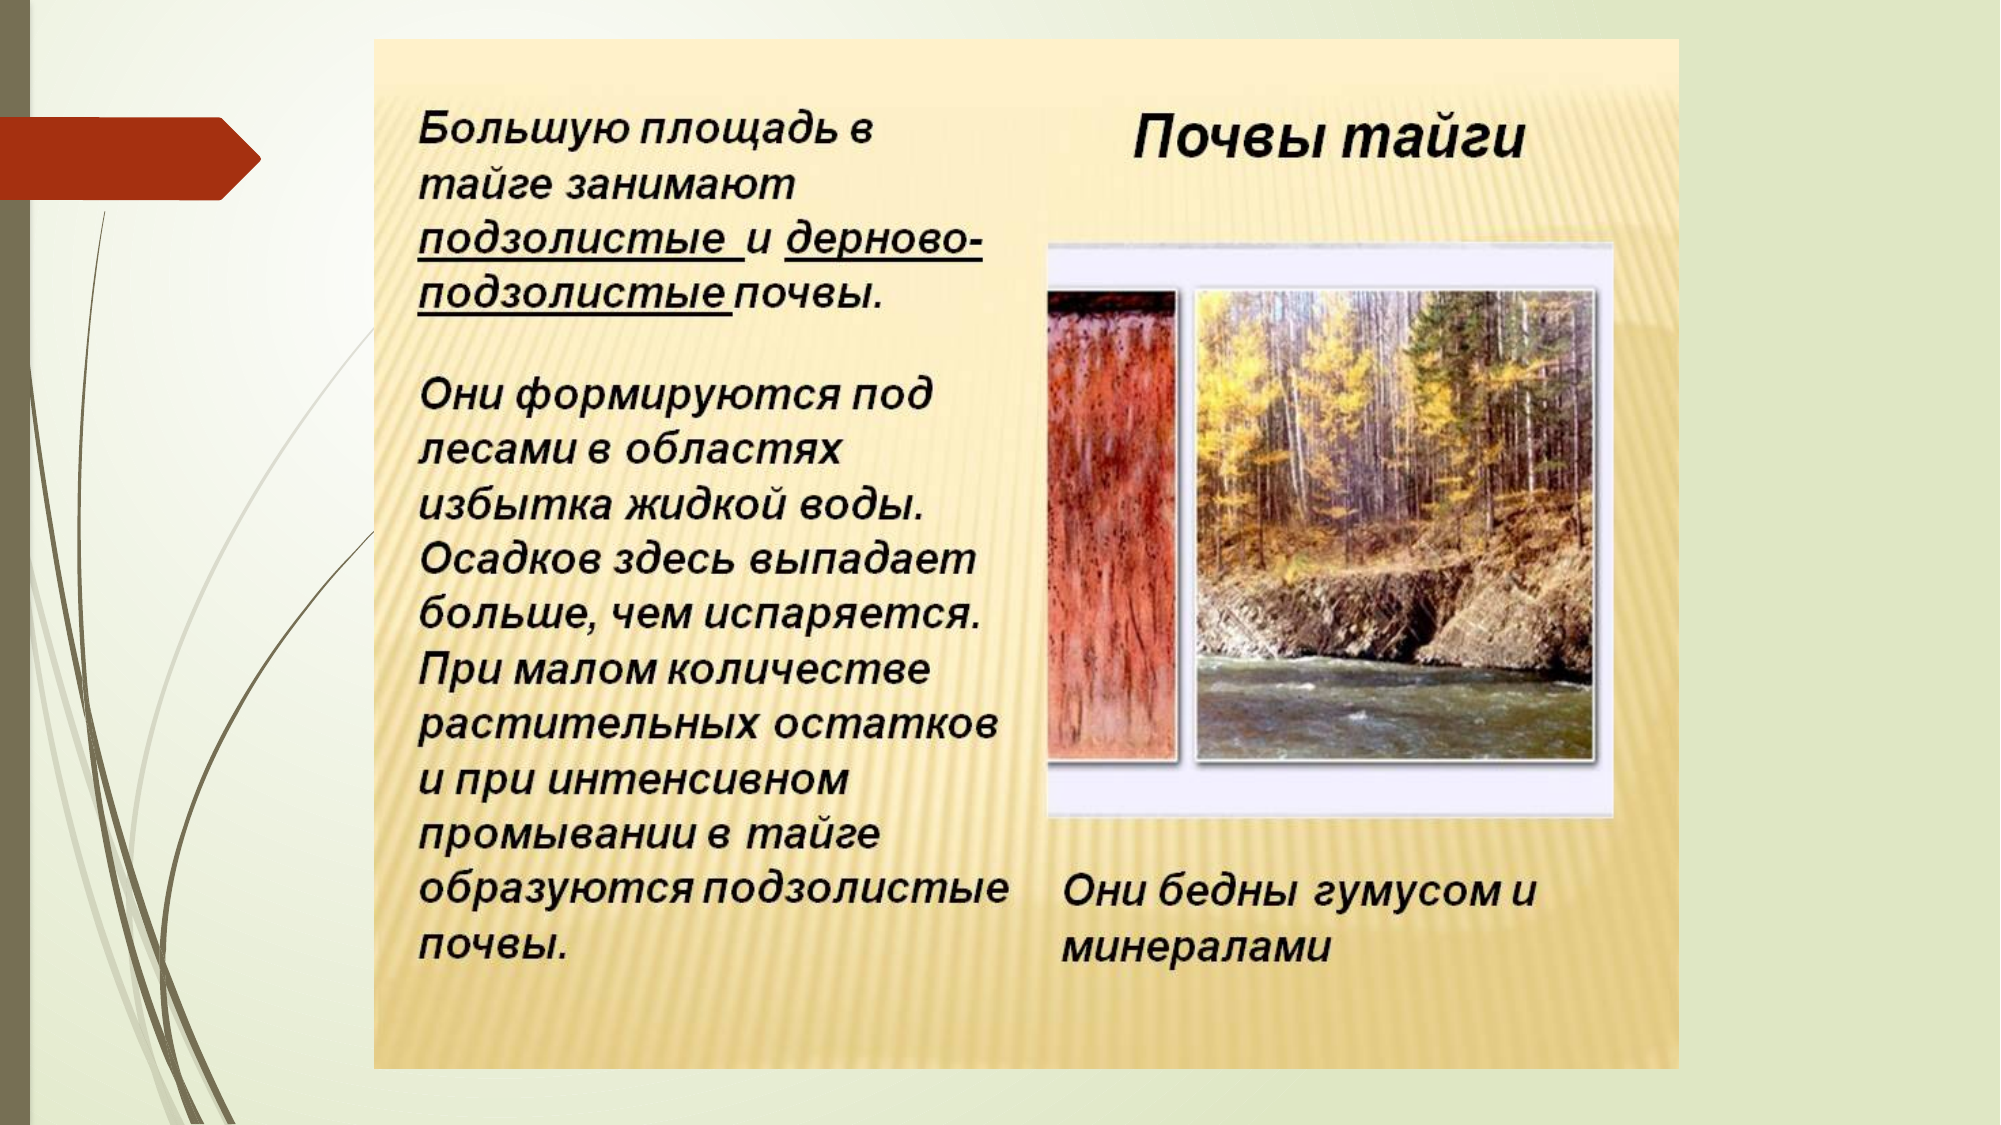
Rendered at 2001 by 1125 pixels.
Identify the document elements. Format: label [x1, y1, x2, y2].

list [373, 39, 1679, 1070]
